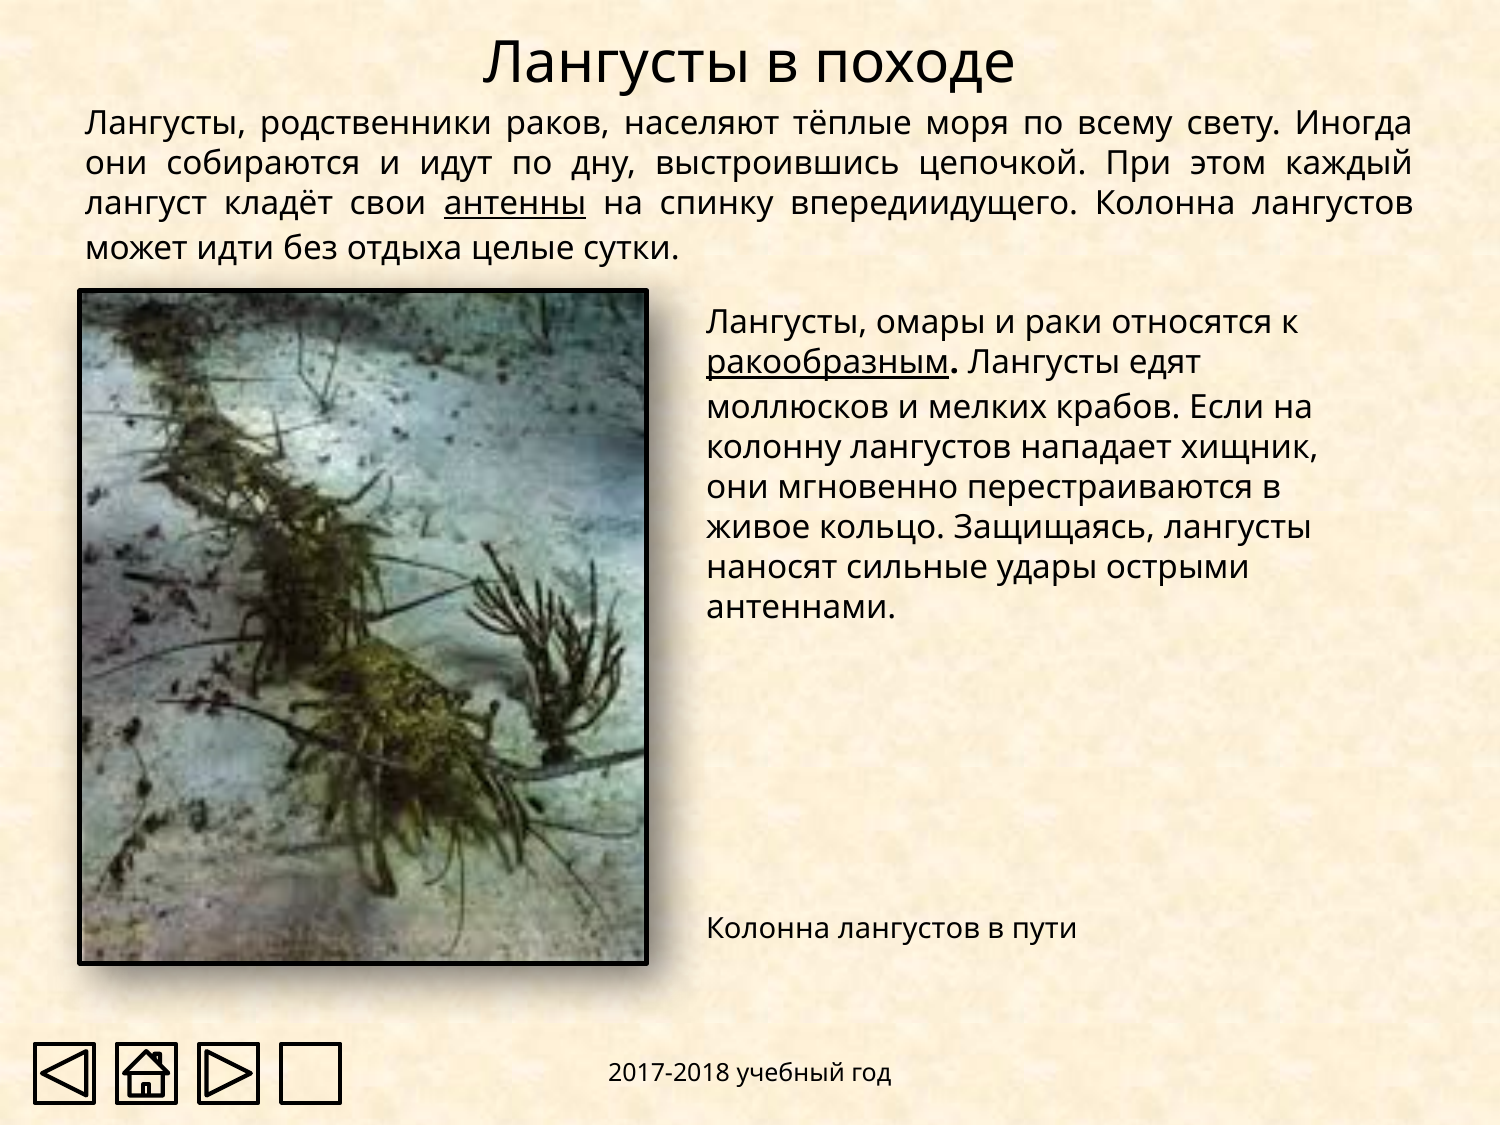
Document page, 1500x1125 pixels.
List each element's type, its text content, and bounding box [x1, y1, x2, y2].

picture [0, 0, 1500, 1125]
text_box Колонна лангустов в пути [691, 902, 1430, 952]
footer 2017-2018 учебный год [550, 1041, 950, 1102]
title Лангусты в походе [60, 11, 1439, 108]
text_box Лангусты, омары и раки относятся к ракообразным. Лангусты едят моллюсков и мелких крабов. Если на колонну лангустов нападает хищник, они мгновенно перестраиваются в живое кольцо. Защищаясь, лангусты наносят сильные удары острыми антеннами. [691, 292, 1383, 633]
text_box Лангусты, родственники раков, населяют тёплые моря по всему свету. Иногда они собираются и идут по дну, выстроившись цепочкой. При этом каждый лангуст кладёт свои антенны на спинку впередиидущего. Колонна лангустов может идти без отдыха целые сутки. [70, 108, 1430, 274]
